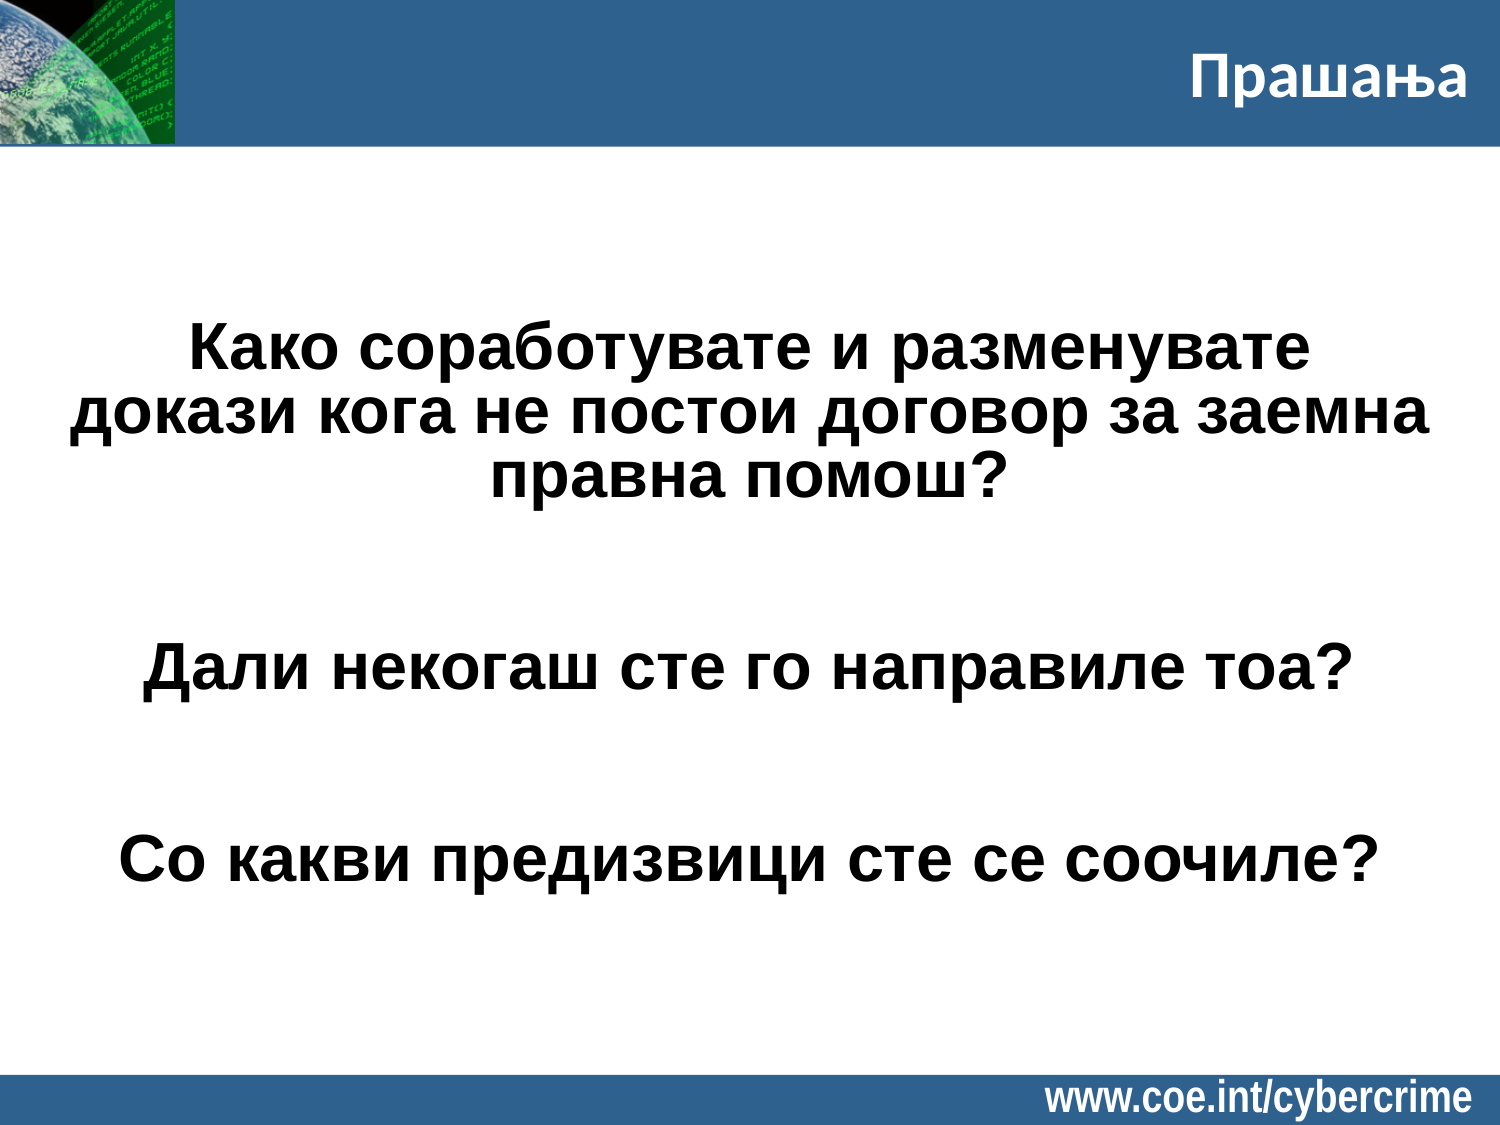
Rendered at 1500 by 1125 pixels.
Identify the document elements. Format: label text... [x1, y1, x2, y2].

text_box Прашања [177, 0, 1500, 149]
picture [0, 0, 175, 144]
text_box www.coe.int/cybercrime [1030, 1059, 1500, 1125]
text_box Како соработувате и разменувате докази кога не постои договор за заемна правна помош? Дали некогаш сте го направиле тоа? Со какви предизвици сте се соочиле? [50, 310, 1450, 902]
text_box [0, 1073, 1030, 1125]
